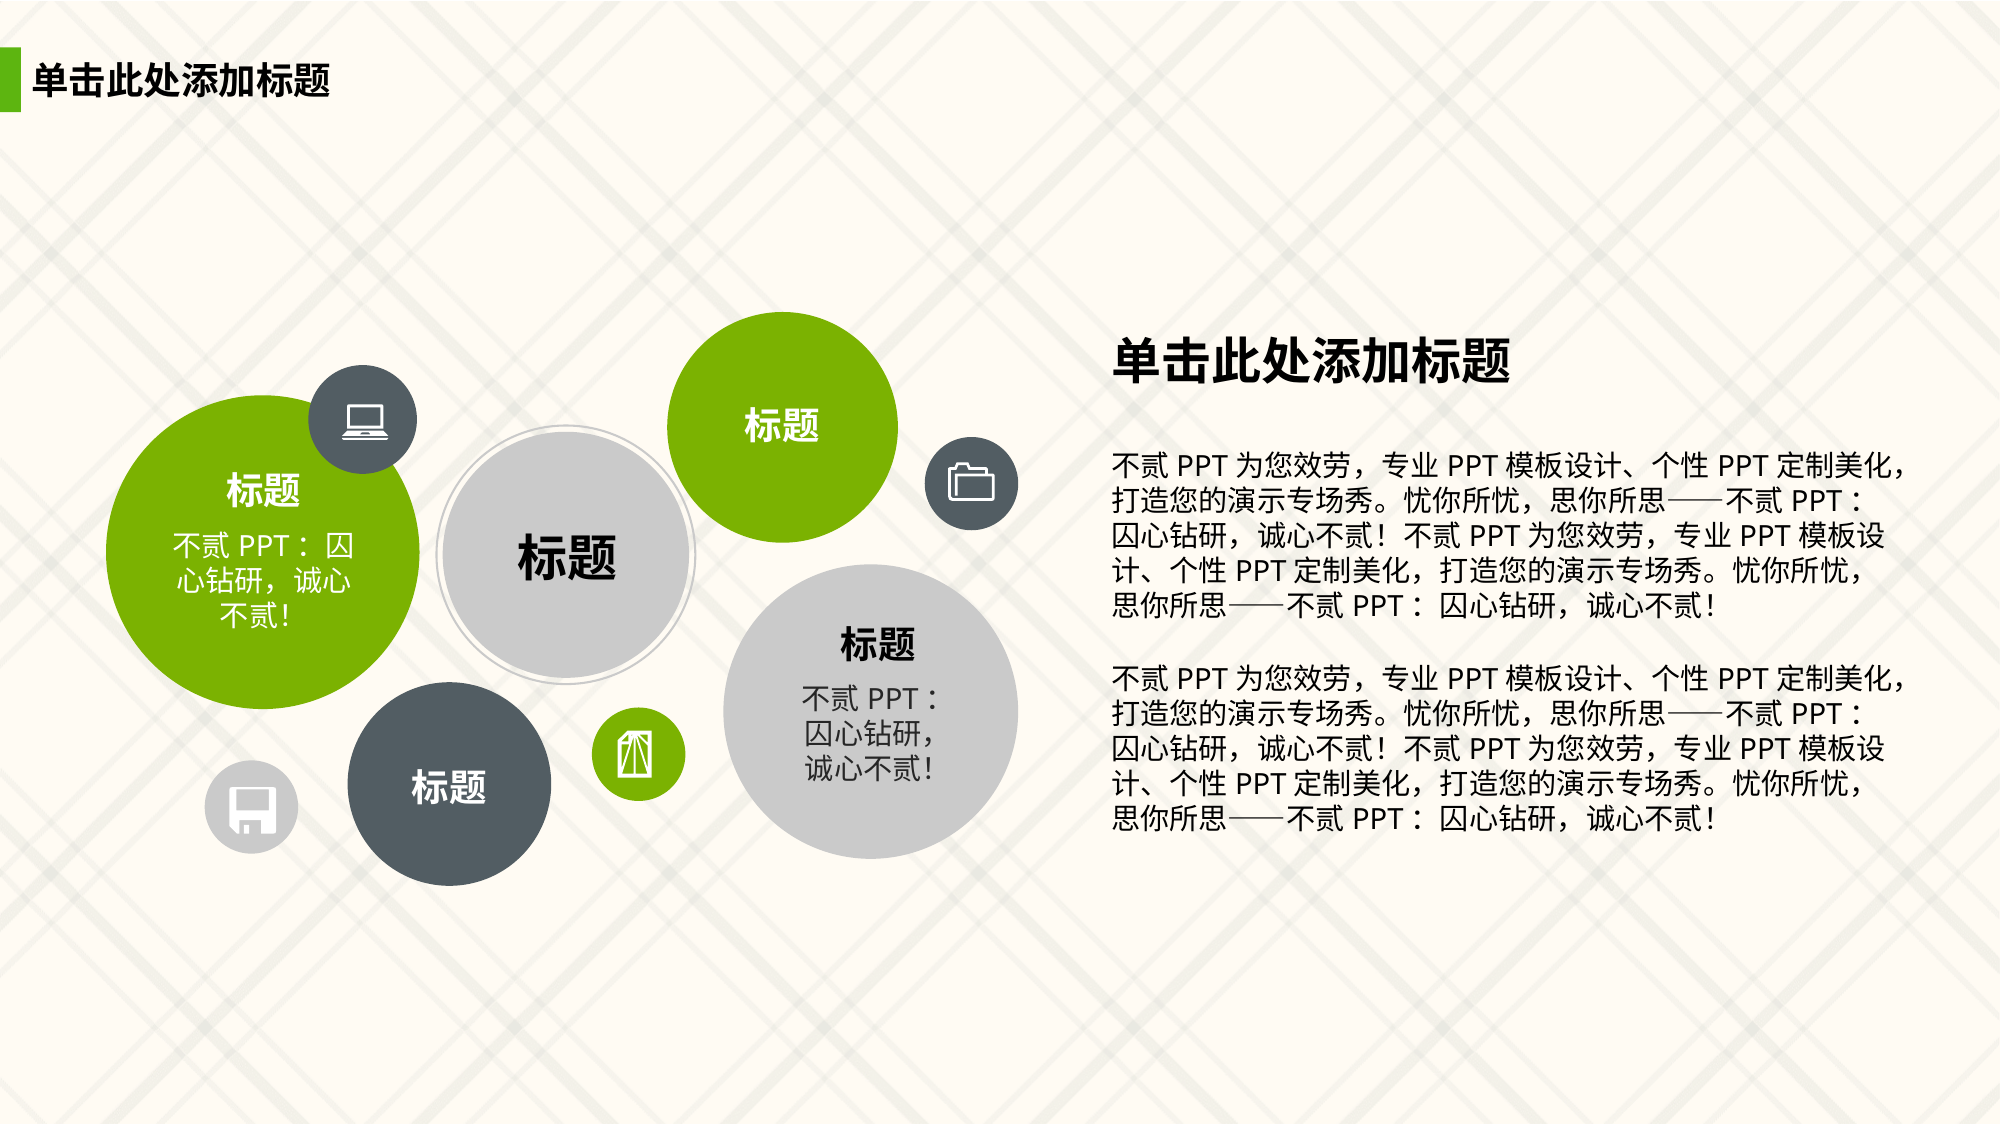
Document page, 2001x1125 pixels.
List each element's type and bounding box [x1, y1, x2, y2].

picture [0, 1, 2000, 1124]
text_box [0, 47, 363, 113]
text_box [83, 311, 1059, 886]
